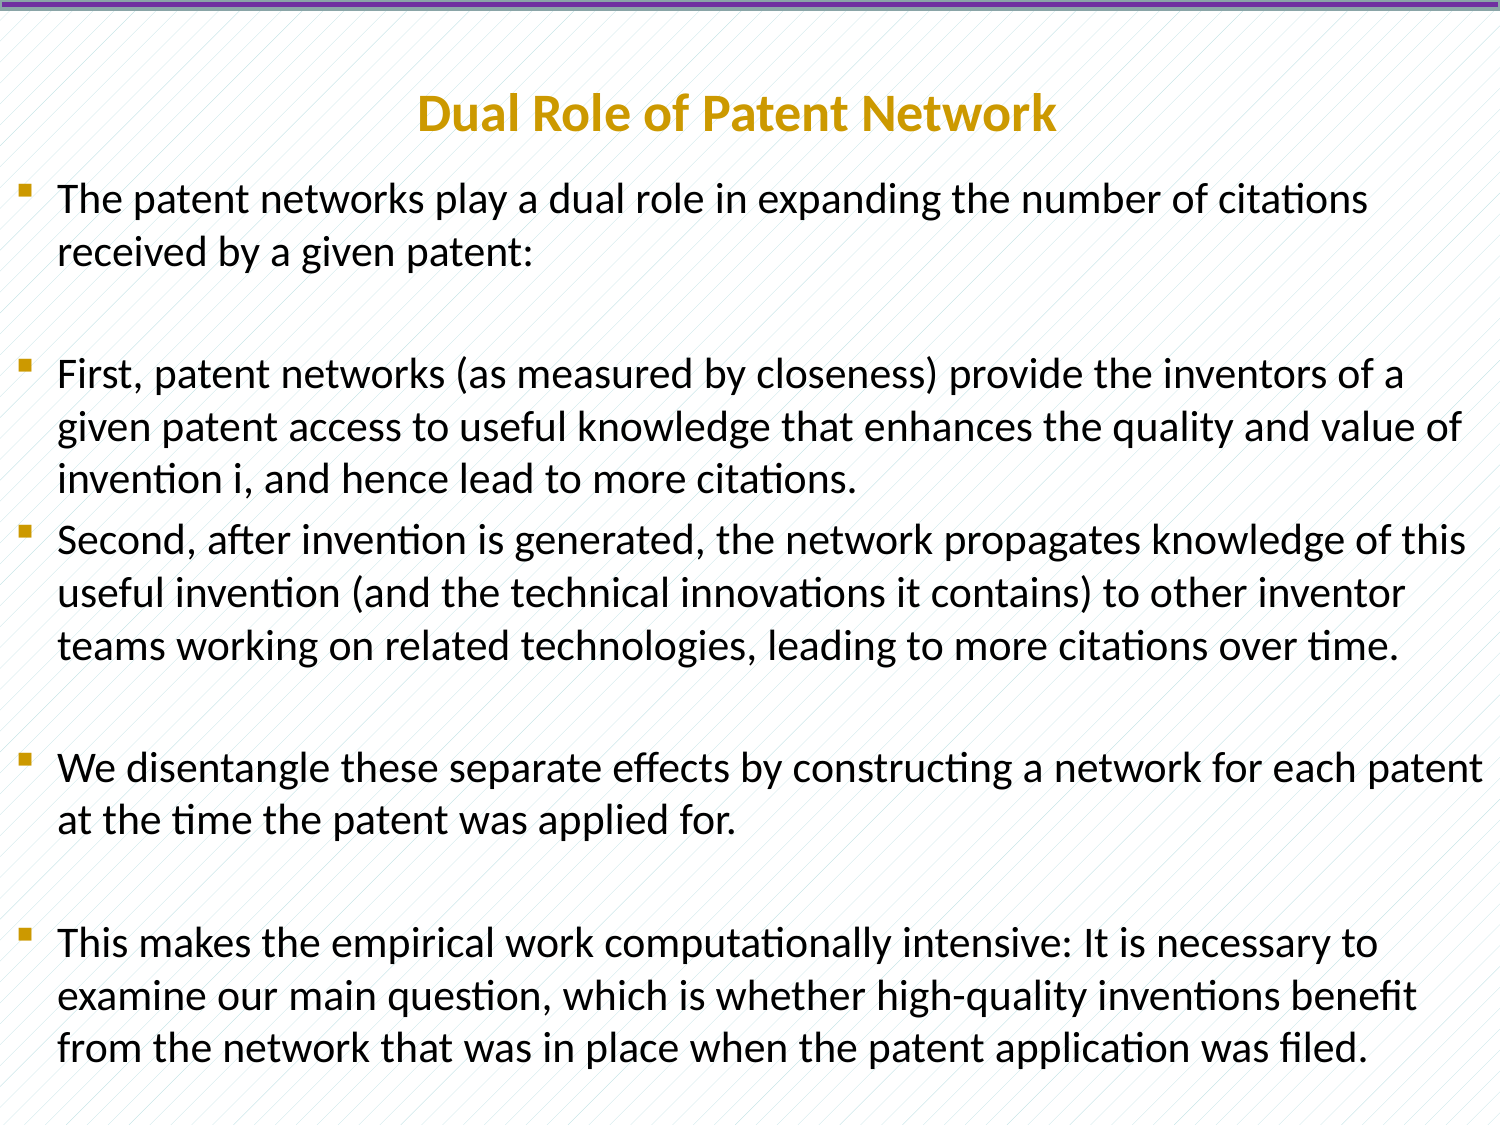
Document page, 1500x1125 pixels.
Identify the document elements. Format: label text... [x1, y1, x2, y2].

title Dual Role of Patent Network [62, 62, 1413, 158]
list The patent networks play a dual role in expanding the number of citations received by a given patent: First, patent networks (as measured by closeness) provide the inventors of a given patent access to useful knowledge that enhances the quality and value of invention i, and hence lead to more citations. Second, after invention is generated, the network propagates knowledge of this useful invention (and the technical innovations it contains) to other inventor teams working on related technologies, leading to more citations over time. We disentangle these separate effects by constructing a network for each patent at the time the patent was applied for. This makes the empirical work computationally intensive: It is necessary to examine our main question, which is whether high-quality inventions benefit from the network that was in place when the patent application was filed. [0, 162, 1500, 1088]
